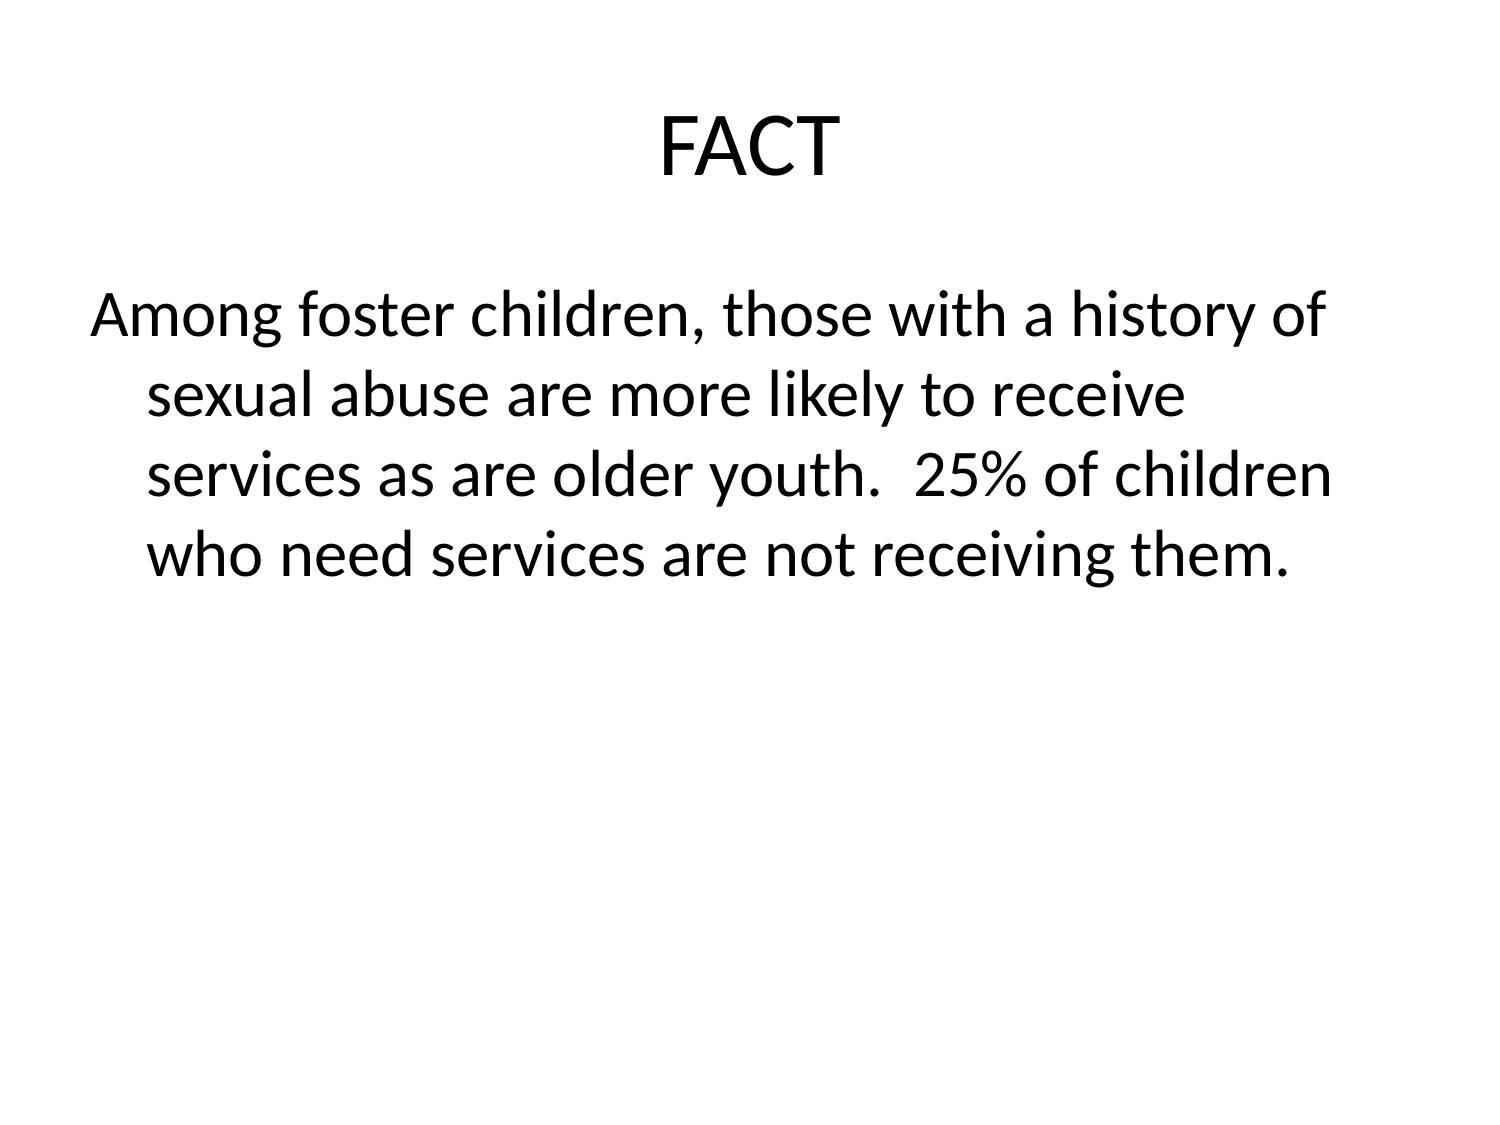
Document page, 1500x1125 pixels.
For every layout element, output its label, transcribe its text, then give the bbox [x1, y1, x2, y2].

list Among foster children, those with a history of sexual abuse are more likely to receive services as are older youth. 25% of children who need services are not receiving them. [75, 262, 1425, 1005]
title FACT [75, 45, 1425, 233]
